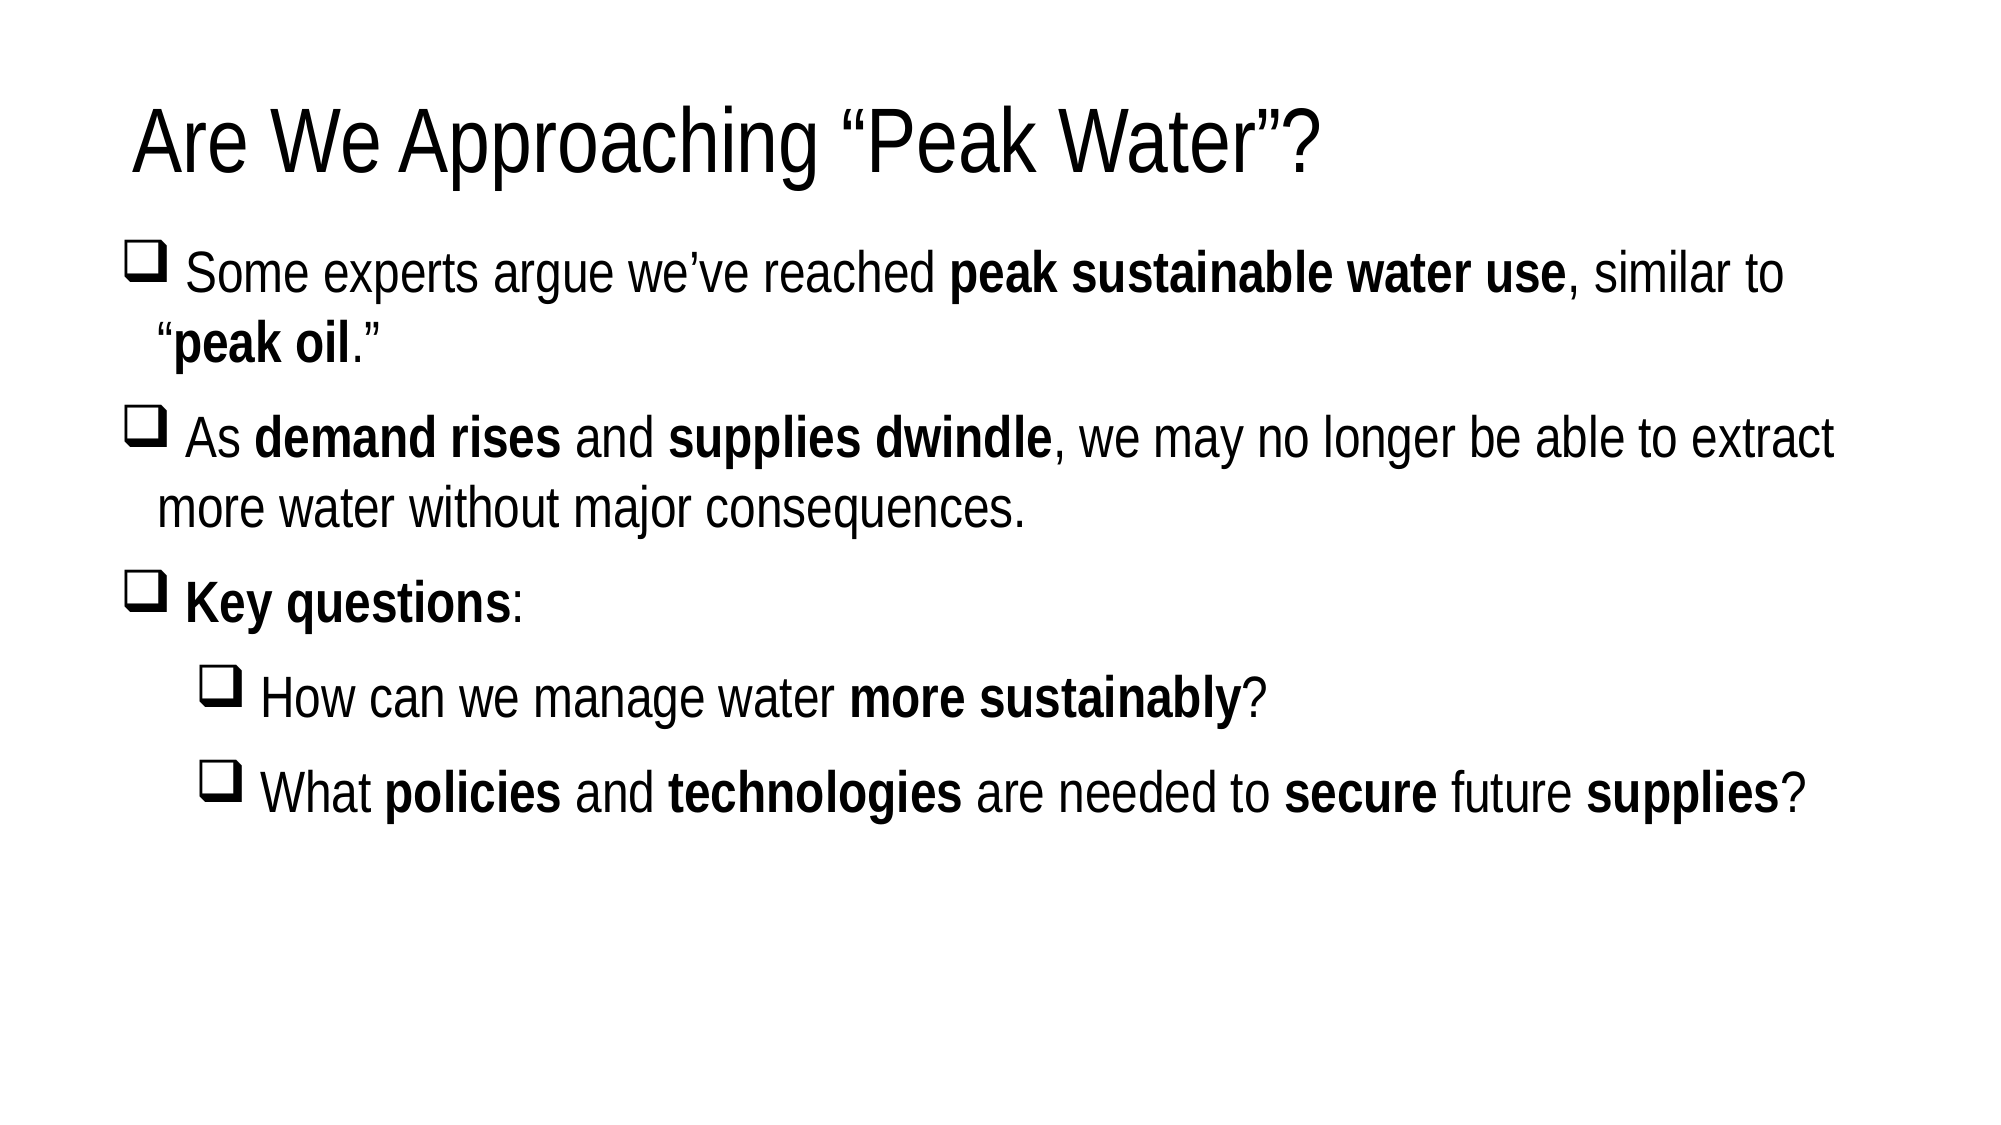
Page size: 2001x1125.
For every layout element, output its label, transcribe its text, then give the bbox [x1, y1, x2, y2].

title Are We Approaching “Peak Water”? [117, 59, 1843, 226]
text_box Some experts argue we’ve reached peak sustainable water use, similar to “peak oil.” As demand rises and supplies dwindle, we may no longer be able to extract more water without major consequences. Key questions: How can we manage water more sustainably? What policies and technologies are needed to secure future supplies? [104, 226, 1883, 1022]
